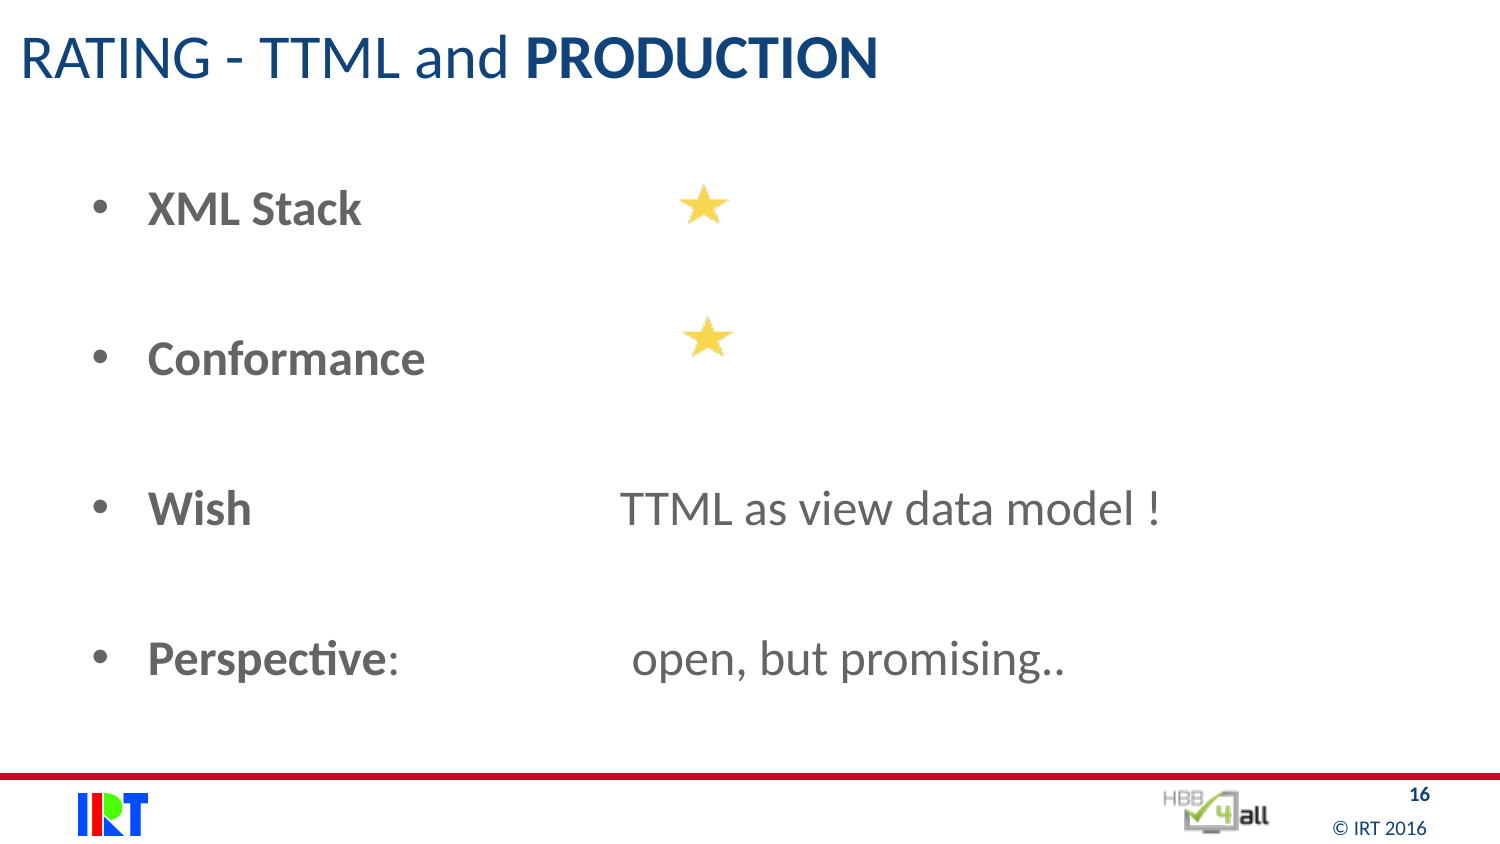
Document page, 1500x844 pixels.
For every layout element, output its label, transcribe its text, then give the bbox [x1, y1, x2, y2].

picture [678, 182, 731, 225]
picture [78, 793, 148, 836]
list XML Stack Conformance Wish TTML as view data model ! Perspective: open, but promising.. [76, 138, 1427, 777]
title RATING - TTML and PRODUCTION [5, 0, 1199, 121]
picture [1163, 787, 1270, 844]
picture [681, 315, 735, 358]
